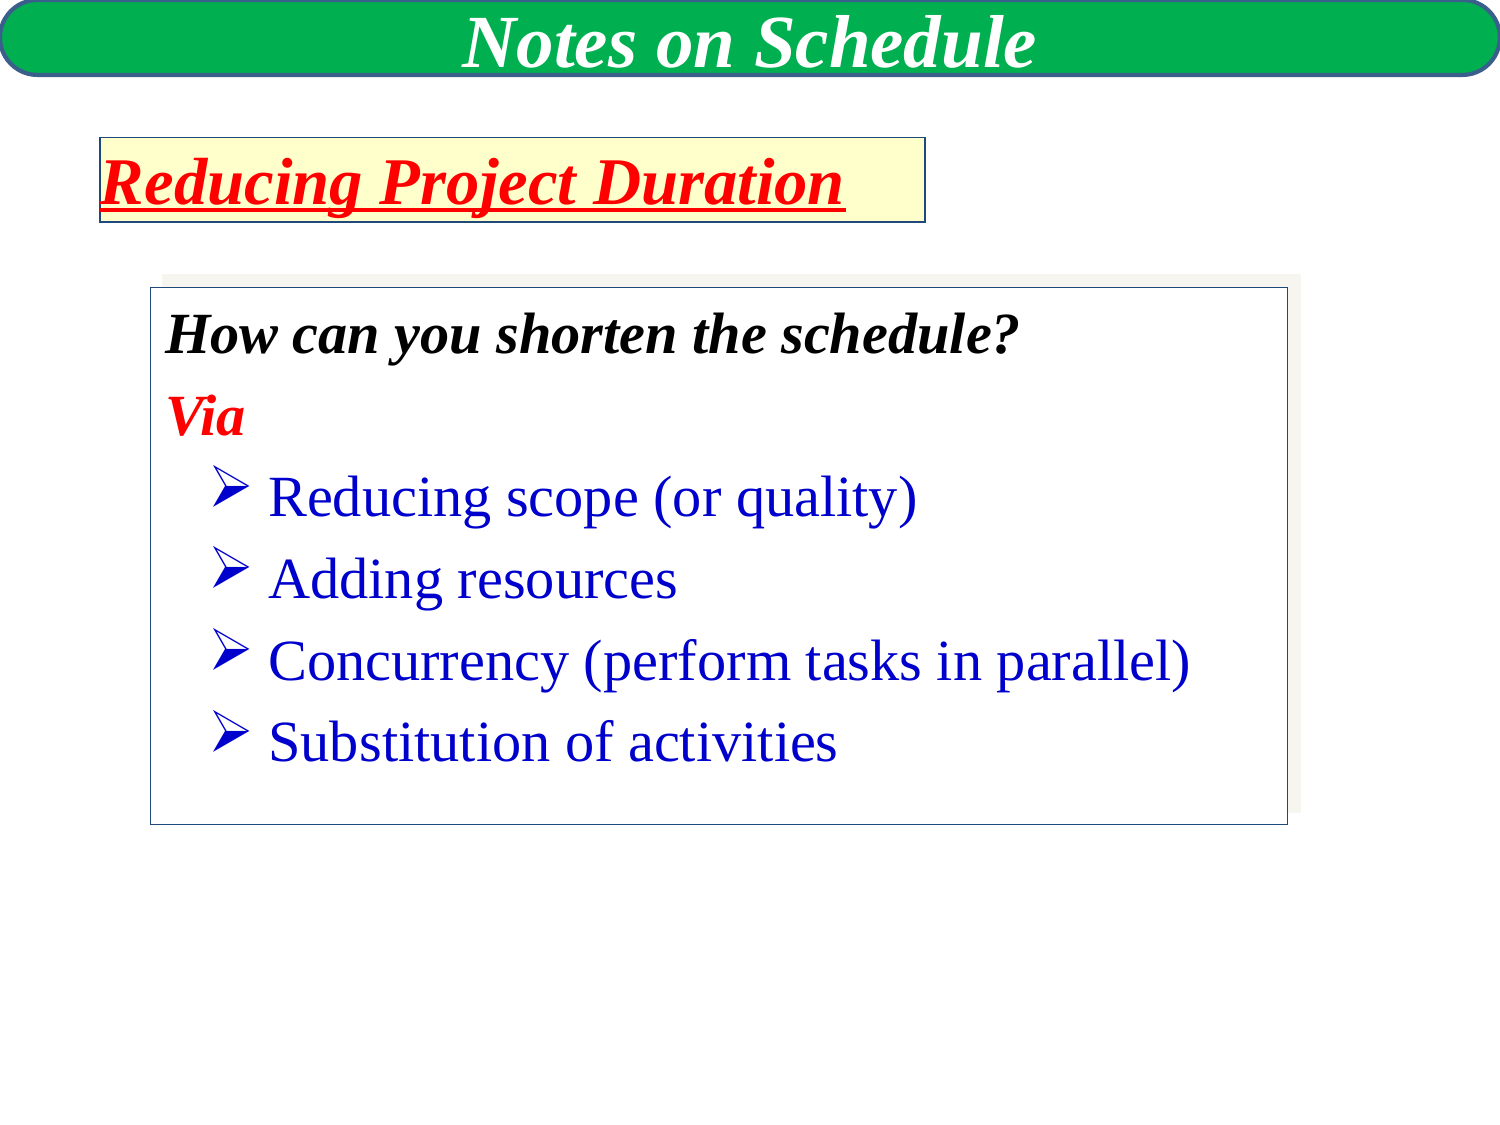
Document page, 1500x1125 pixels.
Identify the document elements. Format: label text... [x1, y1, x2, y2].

text_box Notes on Schedule [0, 0, 1500, 78]
list How can you shorten the schedule? Via Reducing scope (or quality) Adding resources Concurrency (perform tasks in parallel) Substitution of activities [150, 287, 1288, 825]
text_box Reducing Project Duration [99, 137, 925, 223]
